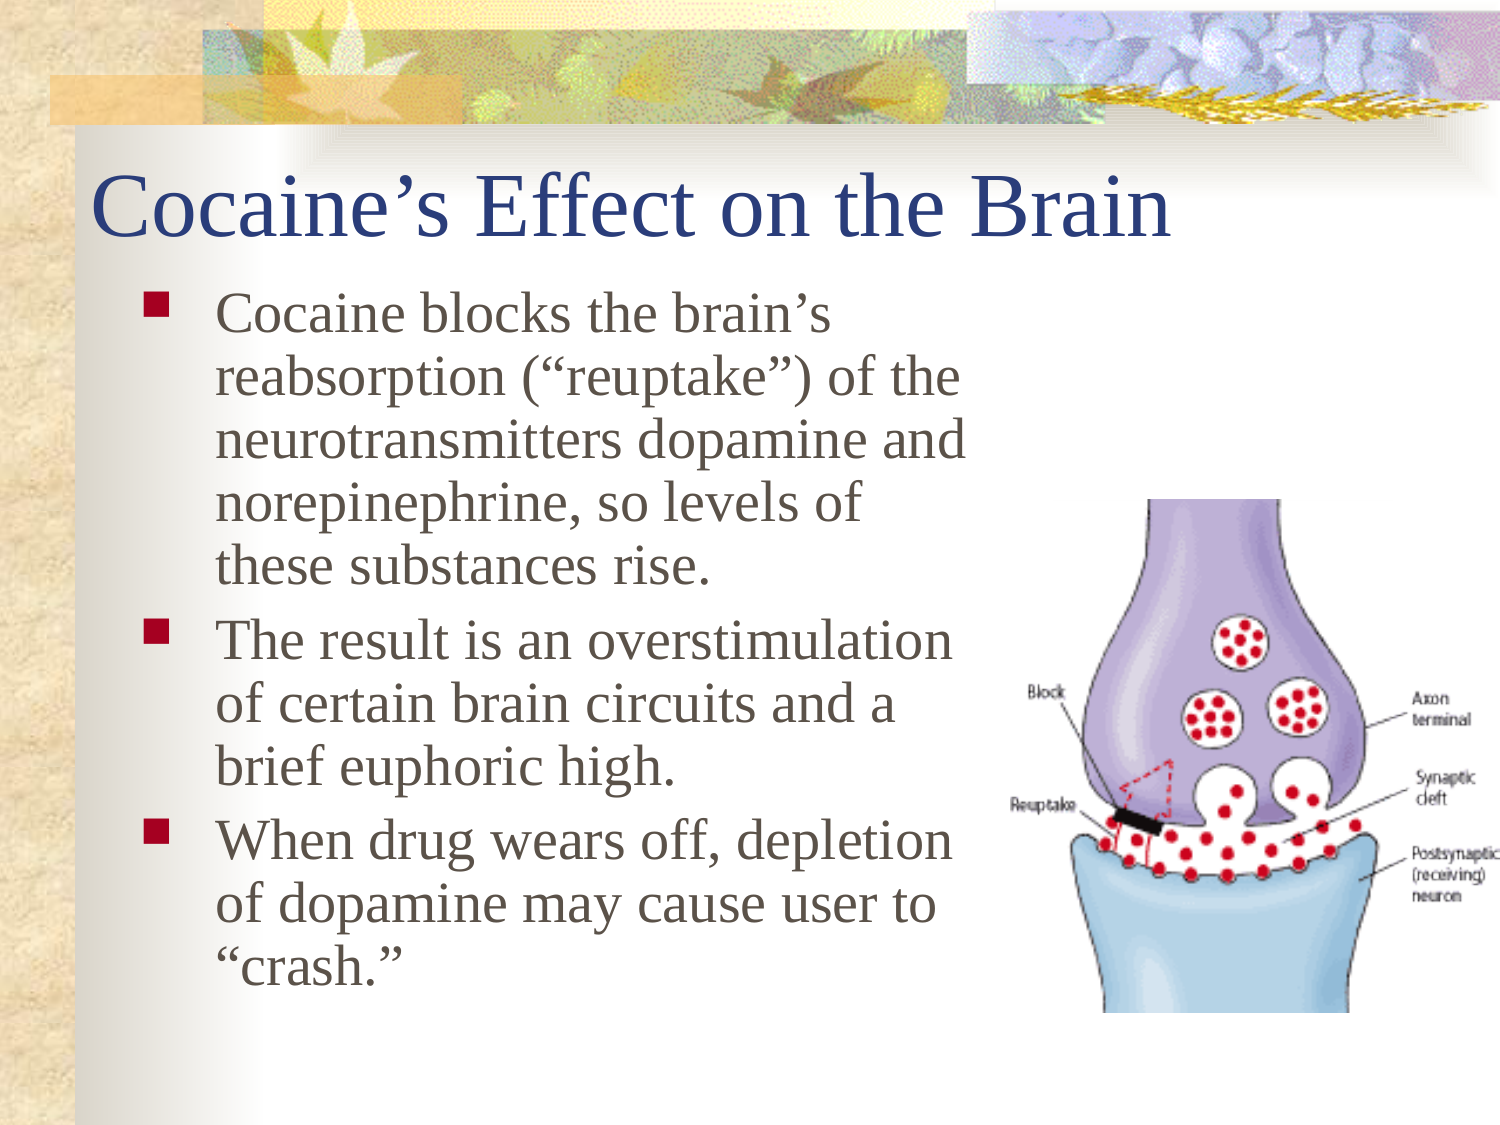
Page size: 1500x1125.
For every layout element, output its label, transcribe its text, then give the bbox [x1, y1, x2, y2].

title Cocaine’s Effect on the Brain [75, 125, 1275, 263]
picture [1010, 499, 1500, 1013]
list Cocaine blocks the brain’s reabsorption (“reuptake”) of the neurotransmitters dopamine and norepinephrine, so levels of these substances rise. The result is an overstimulation of certain brain circuits and a brief euphoric high. When drug wears off, depletion of dopamine may cause user to “crash.” [125, 275, 1000, 950]
picture [0, 0, 1500, 1125]
